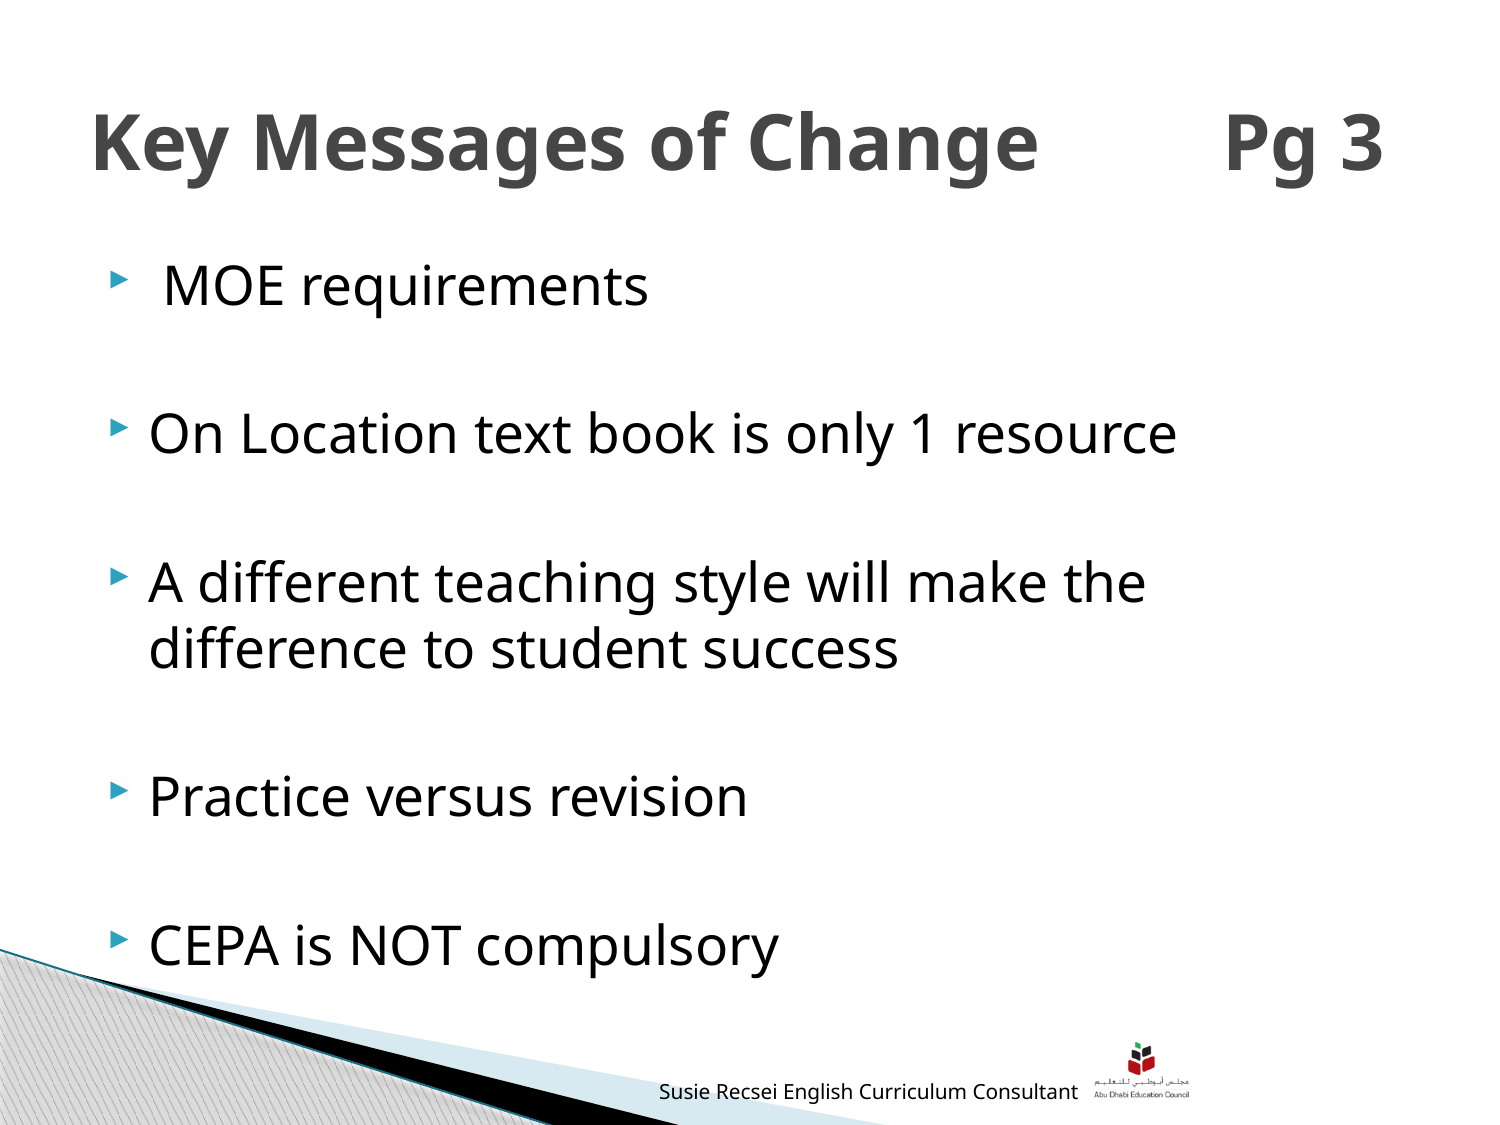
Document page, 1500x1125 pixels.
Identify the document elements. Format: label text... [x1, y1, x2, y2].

title Key Messages of Change Pg 3 [75, 45, 1425, 233]
footer Susie Recsei English Curriculum Consultant [575, 1051, 1084, 1112]
picture [1087, 1037, 1195, 1104]
list MOE requirements On Location text book is only 1 resource A different teaching style will make the difference to student success Practice versus revision CEPA is NOT compulsory [75, 243, 1425, 986]
